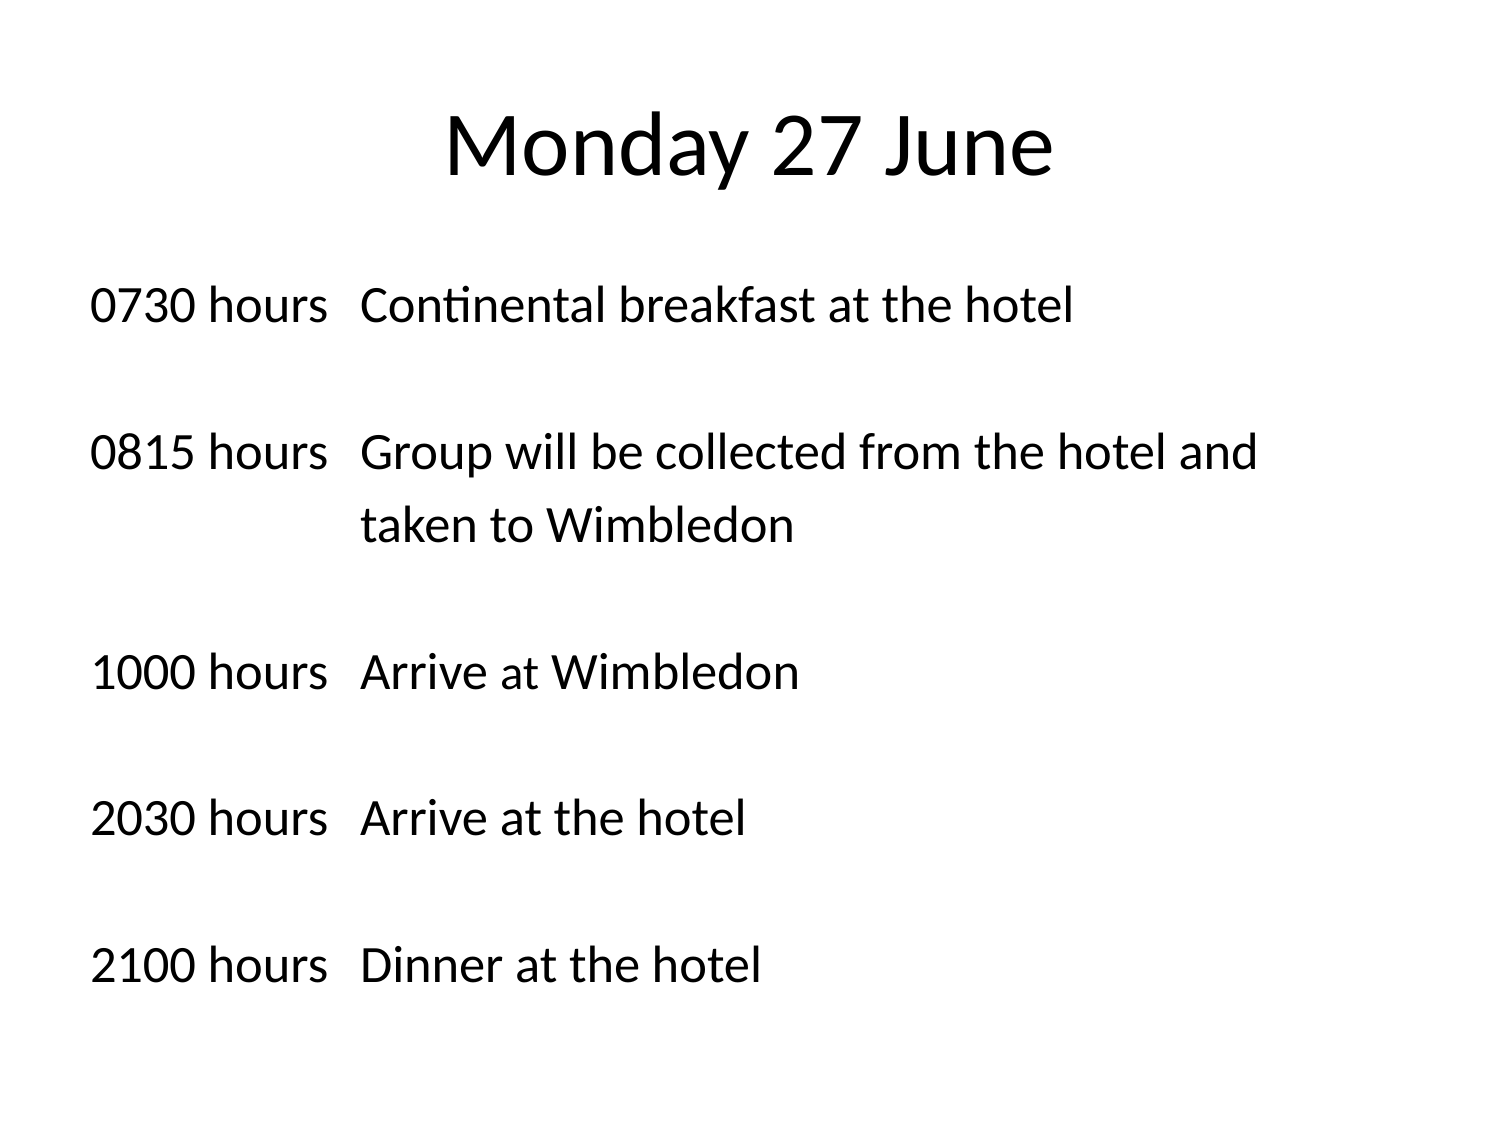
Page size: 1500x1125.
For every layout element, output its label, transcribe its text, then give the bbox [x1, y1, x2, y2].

list 0730 hours Continental breakfast at the hotel 0815 hours Group will be collected from the hotel and taken to Wimbledon 1000 hours Arrive at Wimbledon 2030 hours Arrive at the hotel 2100 hours Dinner at the hotel [75, 262, 1425, 1005]
title Monday 27 June [75, 45, 1425, 233]
